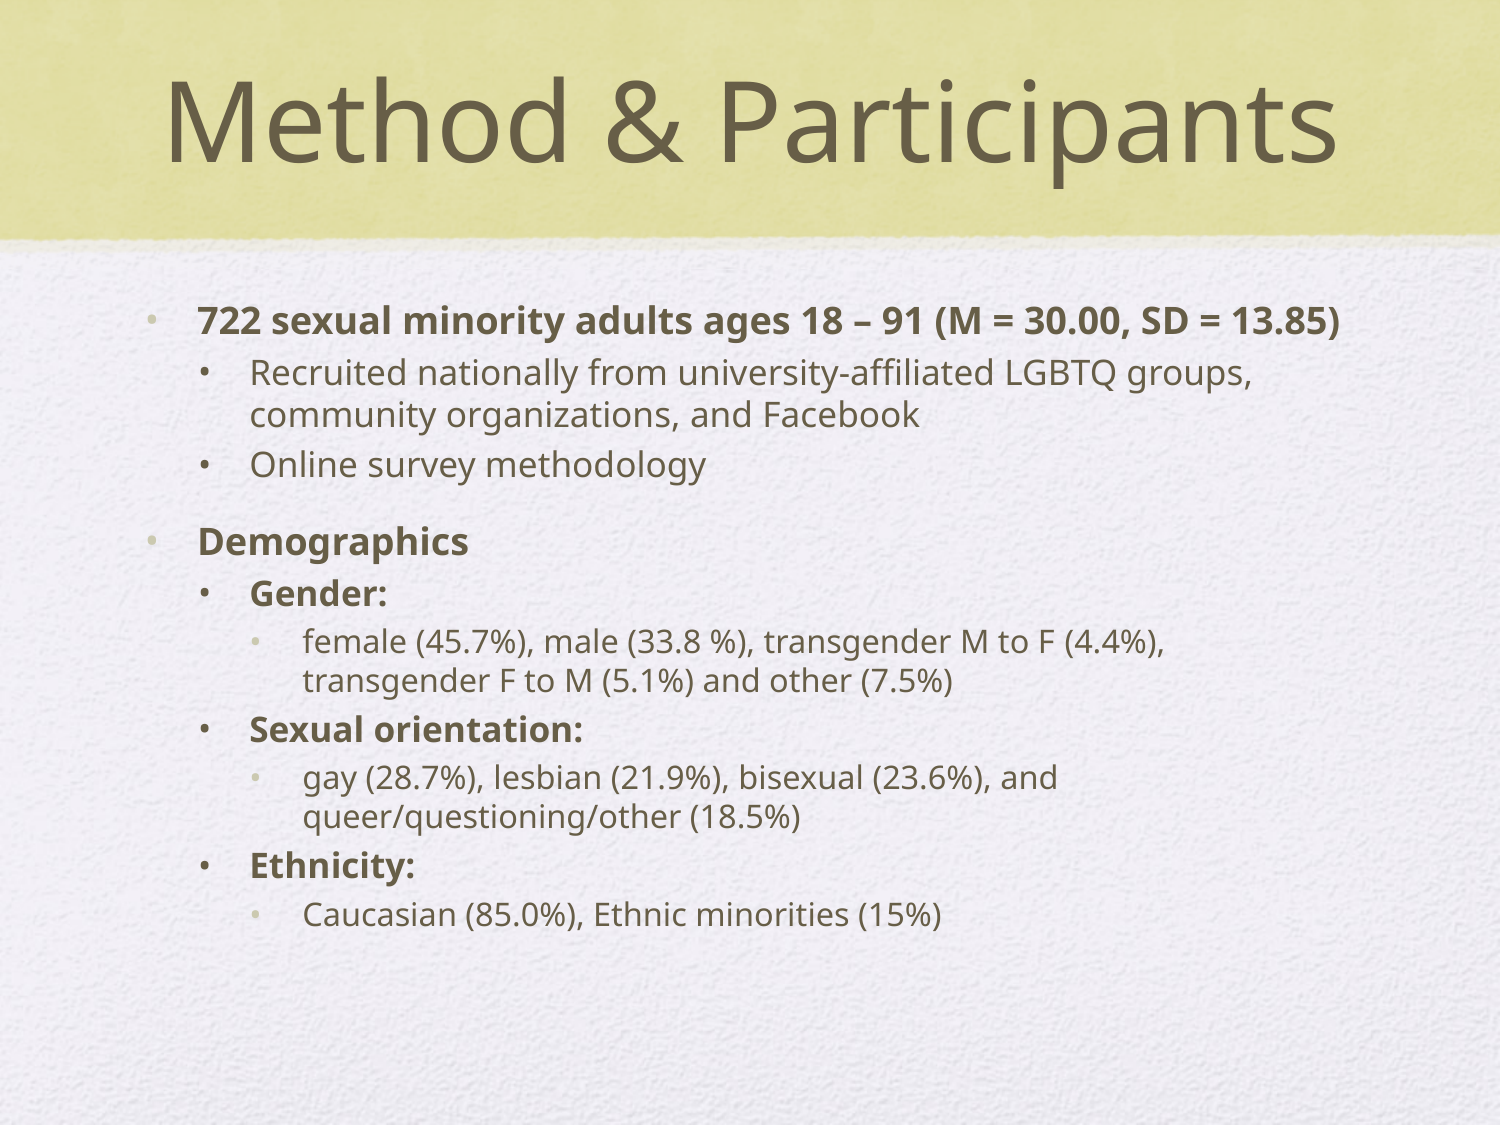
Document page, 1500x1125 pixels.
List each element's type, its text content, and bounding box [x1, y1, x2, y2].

title Method & Participants [129, 6, 1372, 239]
list 722 sexual minority adults ages 18 – 91 (M = 30.00, SD = 13.85) Recruited nationally from university-affiliated LGBTQ groups, community organizations, and Facebook Online survey methodology Demographics Gender: female (45.7%), male (33.8 %), transgender M to F (4.4%), transgender F to M (5.1%) and other (7.5%) Sexual orientation: gay (28.7%), lesbian (21.9%), bisexual (23.6%), and queer/questioning/other (18.5%) Ethnicity: Caucasian (85.0%), Ethnic minorities (15%) [129, 288, 1372, 993]
picture [0, 225, 1500, 1125]
